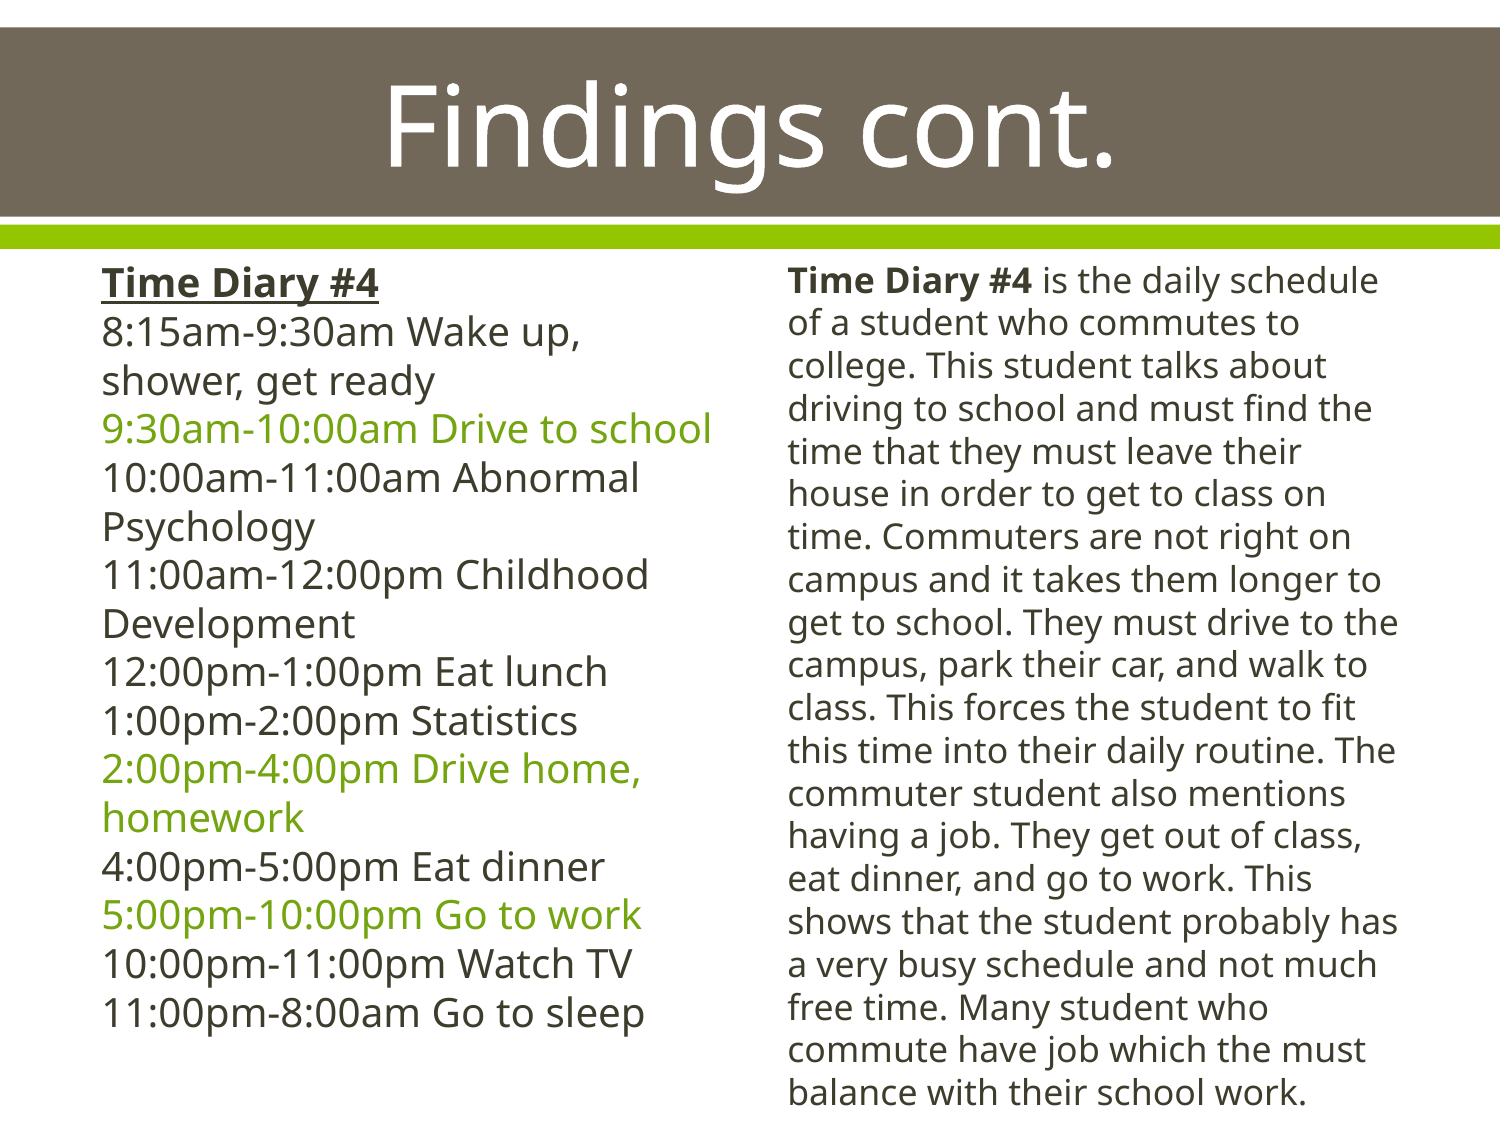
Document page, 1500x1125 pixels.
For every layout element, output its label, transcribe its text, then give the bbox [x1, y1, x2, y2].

list Time Diary #4 is the daily schedule of a student who commutes to college. This student talks about driving to school and must find the time that they must leave their house in order to get to class on time. Commuters are not right on campus and it takes them longer to get to school. They must drive to the campus, park their car, and walk to class. This forces the student to fit this time into their daily routine. The commuter student also mentions having a job. They get out of class, eat dinner, and go to work. This shows that the student probably has a very busy schedule and not much free time. Many student who commute have job which the must balance with their school work. [762, 249, 1425, 1125]
list Time Diary #4 8:15am-9:30am Wake up, shower, get ready 9:30am-10:00am Drive to school 10:00am-11:00am Abnormal Psychology 11:00am-12:00pm Childhood Development 12:00pm-1:00pm Eat lunch 1:00pm-2:00pm Statistics 2:00pm-4:00pm Drive home, homework 4:00pm-5:00pm Eat dinner 5:00pm-10:00pm Go to work 10:00pm-11:00pm Watch TV 11:00pm-8:00am Go to sleep [75, 249, 738, 1055]
title Findings cont. [75, 29, 1425, 213]
